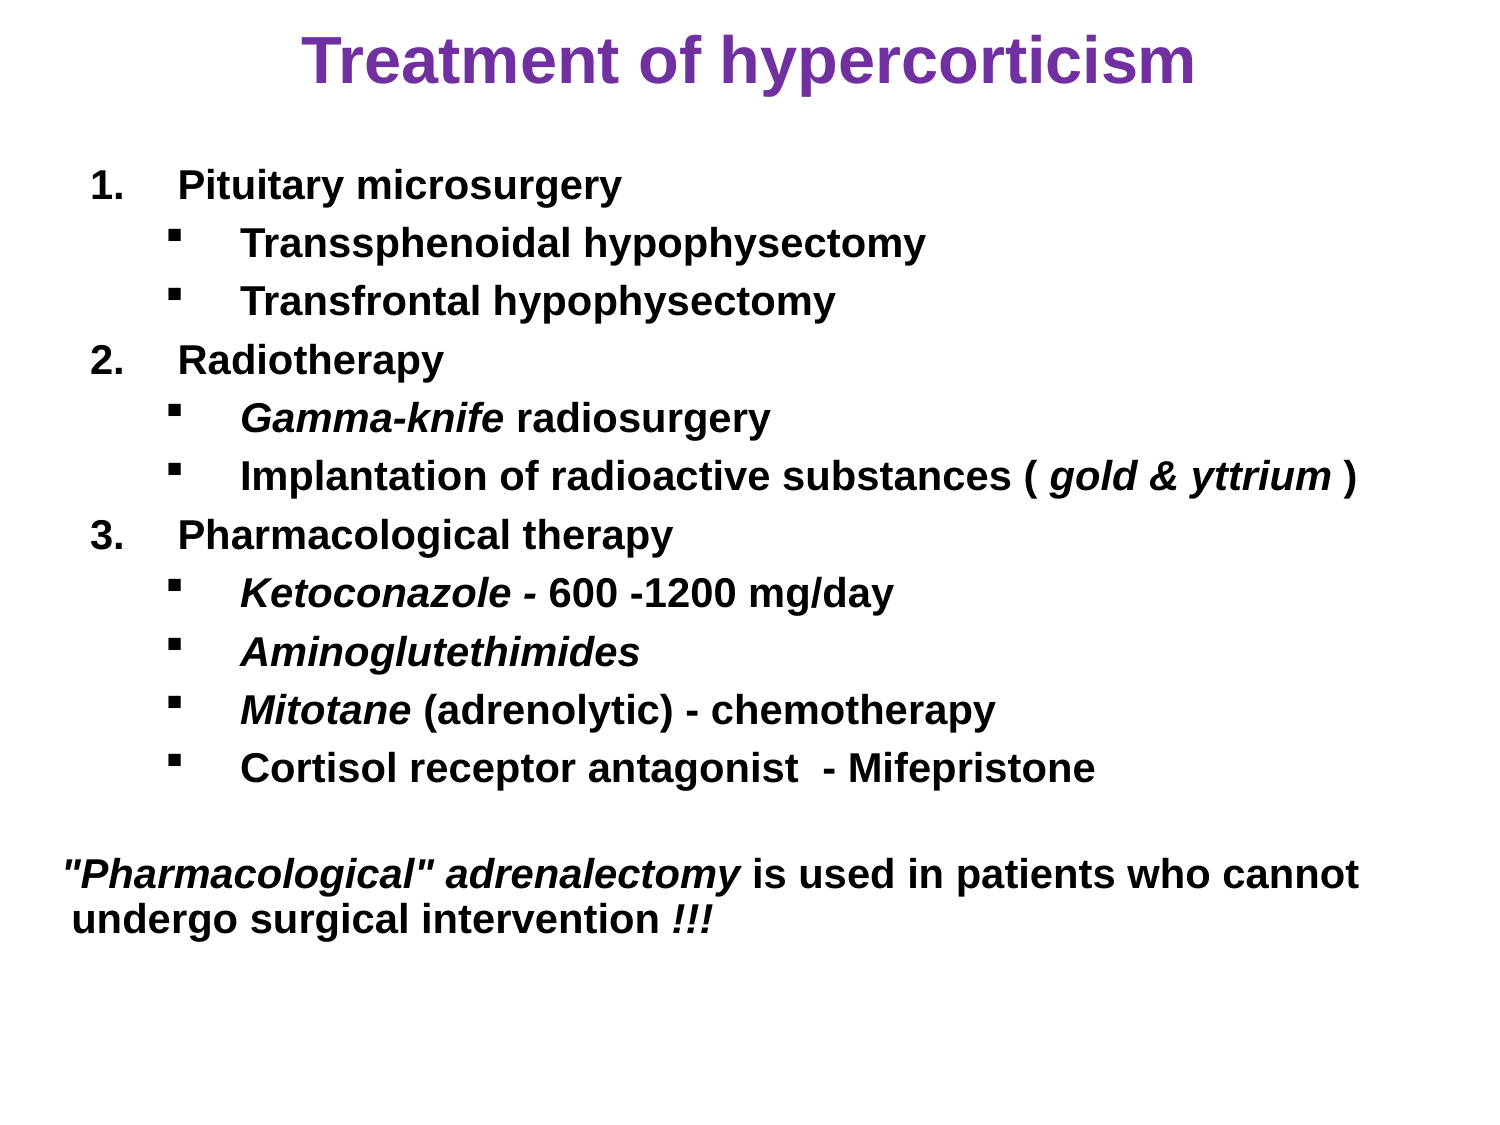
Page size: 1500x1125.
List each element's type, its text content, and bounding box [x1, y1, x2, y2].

title Treatment of hypercorticism [0, 0, 1500, 115]
list Pituitary microsurgery Transsphenoidal hypophysectomy Transfrontal hypophysectomy Radiotherapy Gamma-knife radiosurgery Implantation of radioactive substances ( gold & yttrium ) Pharmacological therapy Ketoconazole - 600 -1200 mg/day Aminoglutethimides Mitotane (adrenolytic) - chemotherapy Cortisol receptor antagonist - Mifepristone "Pharmacological" adrenalectomy is used in patients who cannot undergo surgical intervention !!! [0, 149, 1377, 1006]
